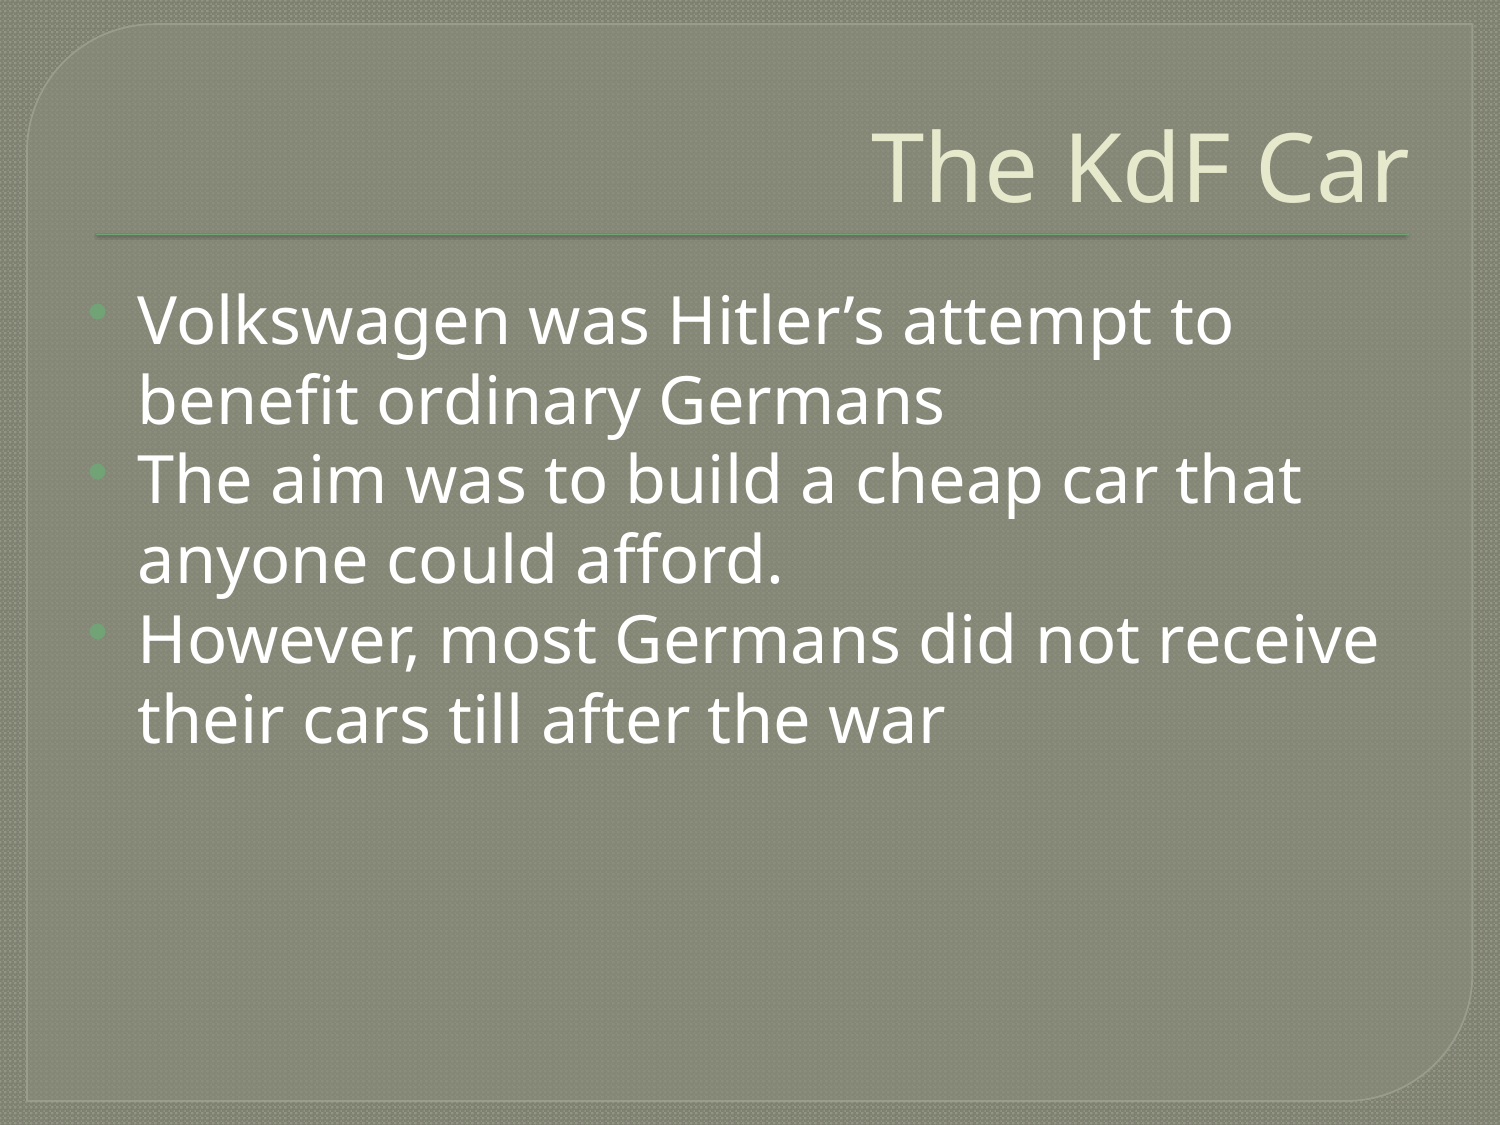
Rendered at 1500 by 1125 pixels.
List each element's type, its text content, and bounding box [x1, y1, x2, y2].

title The KdF Car [75, 41, 1425, 230]
list Volkswagen was Hitler’s attempt to benefit ordinary Germans The aim was to build a cheap car that anyone could afford. However, most Germans did not receive their cars till after the war [75, 270, 1425, 1013]
